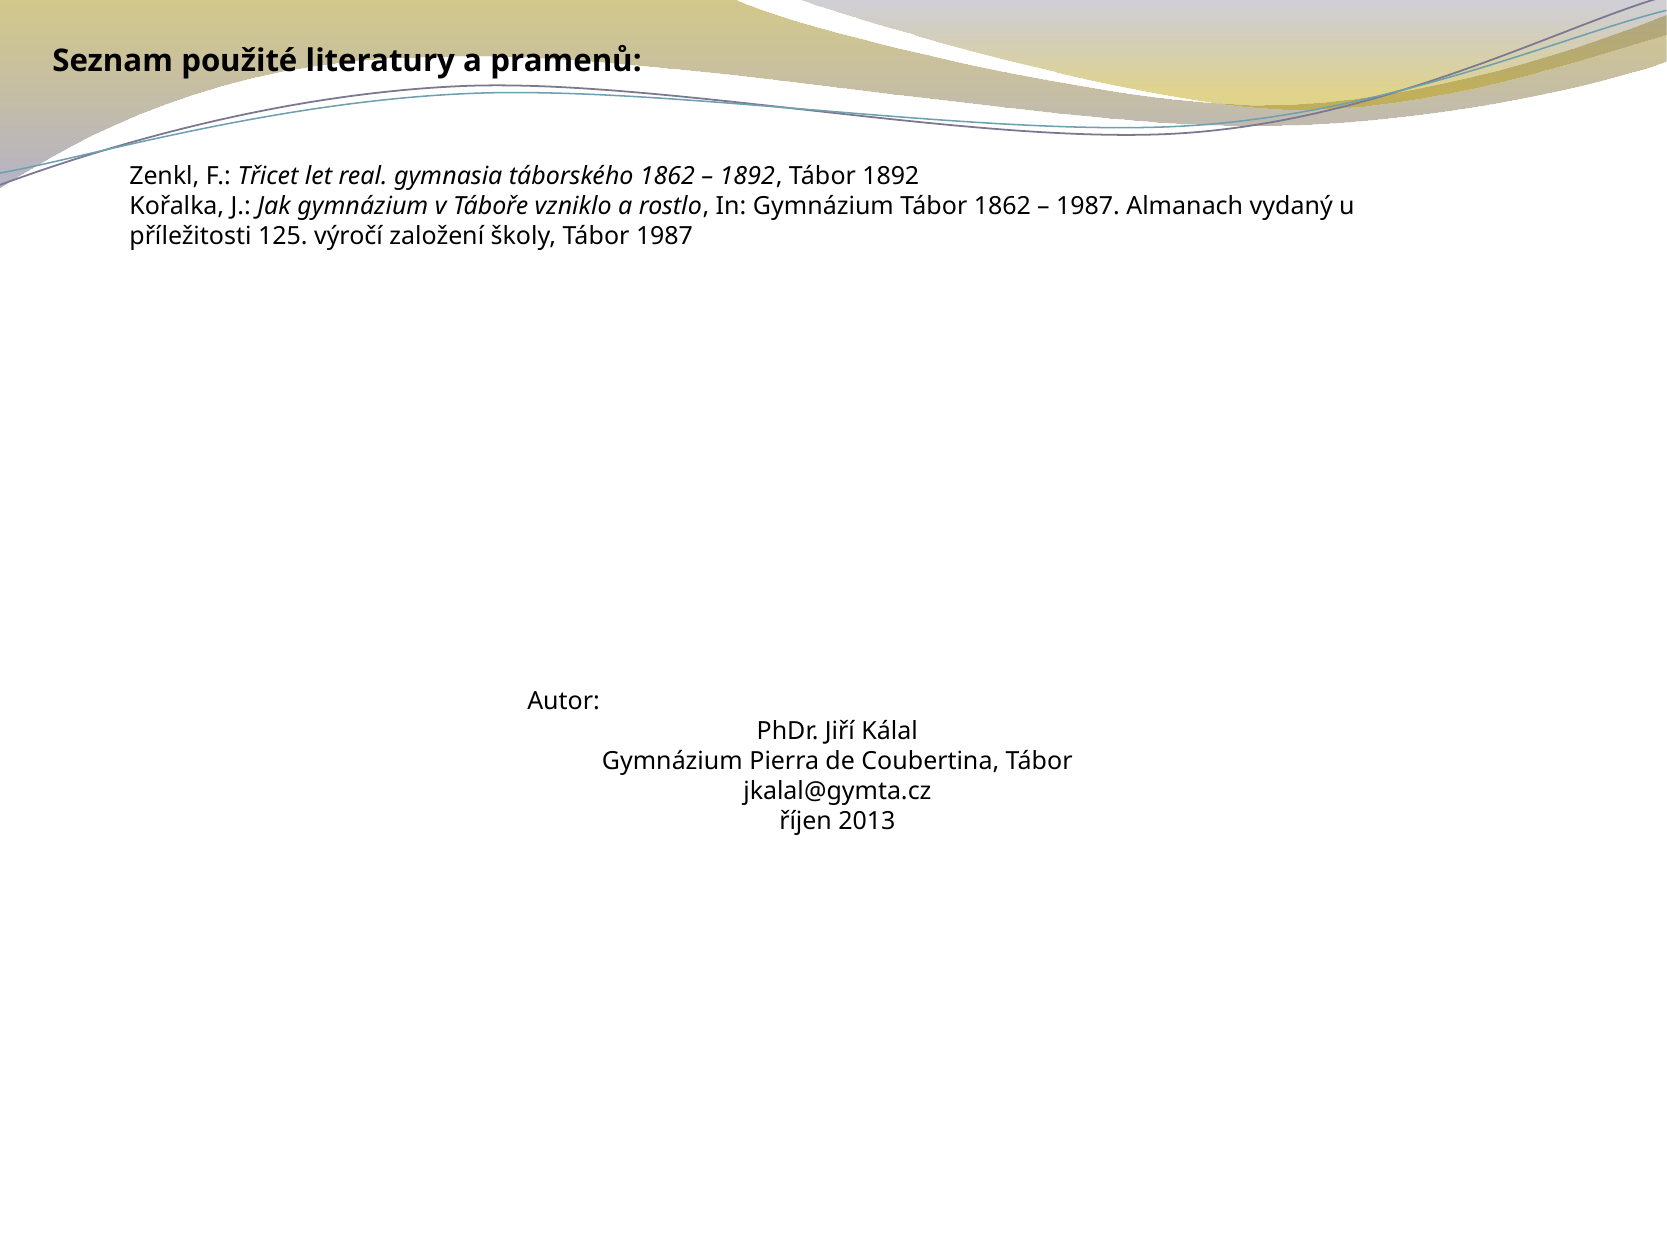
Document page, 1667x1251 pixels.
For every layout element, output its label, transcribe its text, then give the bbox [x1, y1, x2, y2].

text_box Zenkl, F.: Třicet let real. gymnasia táborského 1862 – 1892, Tábor 1892 Kořalka, J.: Jak gymnázium v Táboře vzniklo a rostlo, In: Gymnázium Tábor 1862 – 1987. Almanach vydaný u příležitosti 125. výročí založení školy, Tábor 1987 [114, 152, 1495, 287]
text_box Seznam použité literatury a pramenů: [37, 33, 846, 86]
text_box Autor: PhDr. Jiří Kálal Gymnázium Pierra de Coubertina, Tábor jkalal@gymta.cz říjen 2013 [512, 677, 1163, 842]
